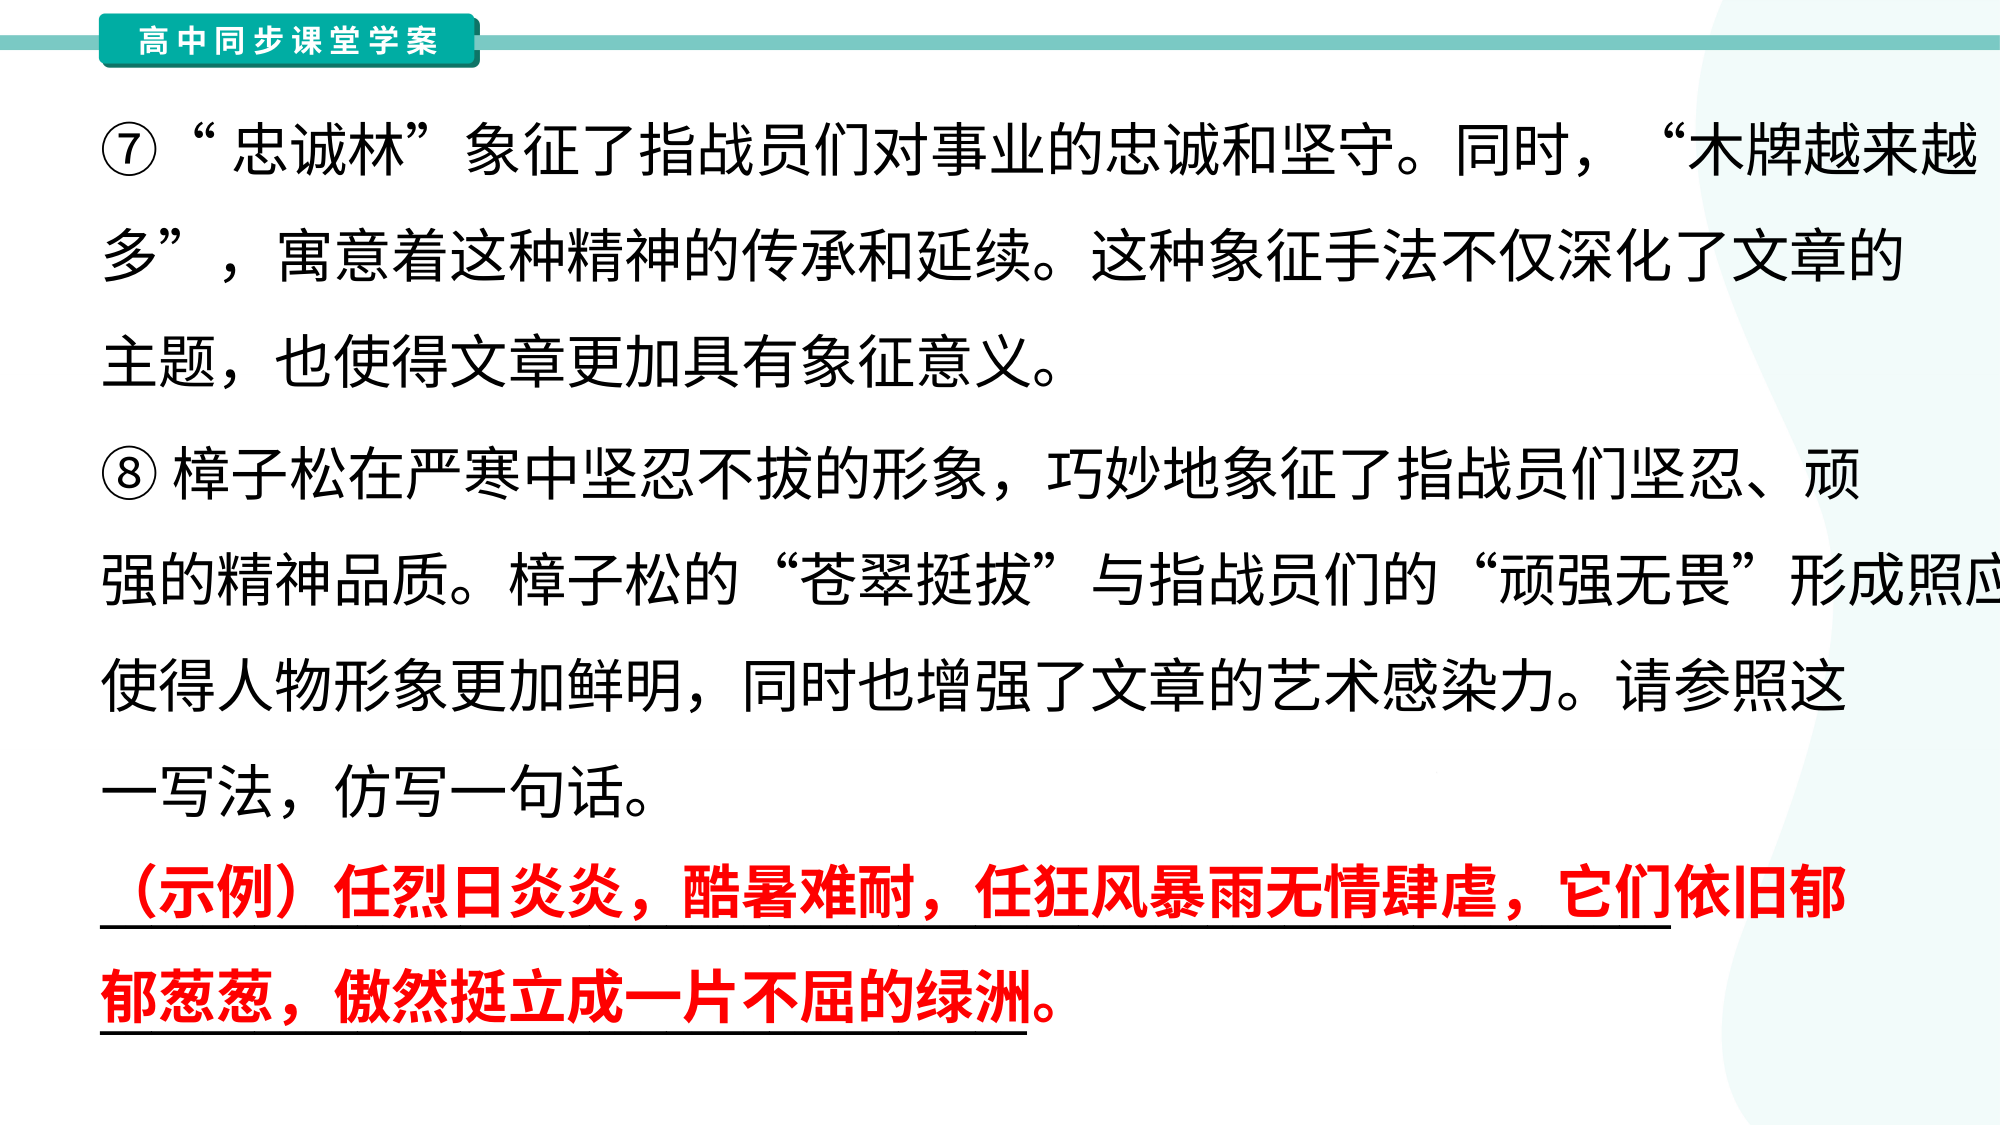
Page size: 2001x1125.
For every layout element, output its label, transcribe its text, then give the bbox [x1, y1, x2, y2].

text_box ⑧樟子松在严寒中坚忍不拔的形象，巧妙地象征了指战员们坚忍、顽 强的精神品质。樟子松的“苍翠挺拔”与指战员们的“顽强无畏”形成照应， 使得人物形象更加鲜明，同时也增强了文章的艺术感染力。请参照这 一写法，仿写一句话。 _____________________________________________________________ ____________________________________ [100, 1031, 1899, 1038]
picture [0, 0, 2000, 1125]
text_box ⑦“忠诚林”象征了指战员们对事业的忠诚和坚守。同时，“木牌越来越 多”，寓意着这种精神的传承和延续。这种象征手法不仅深化了文章的 主题，也使得文章更加具有象征意义。 [100, 76, 1899, 396]
text_box ⑧樟子松在严寒中坚忍不拔的形象，巧妙地象征了指战员们坚忍、顽 强的精神品质。樟子松的“苍翠挺拔”与指战员们的“顽强无畏”形成照应， 使得人物形象更加鲜明，同时也增强了文章的艺术感染力。请参照这 一写法，仿写一句话。 _____________________________________________________________ ____________________________________ [100, 400, 1899, 820]
text_box （示例）任烈日炎炎，酷暑难耐，任狂风暴雨无情肆虐，它们依旧郁郁葱葱，傲然挺立成一片不屈的绿洲。 [100, 820, 1899, 1031]
